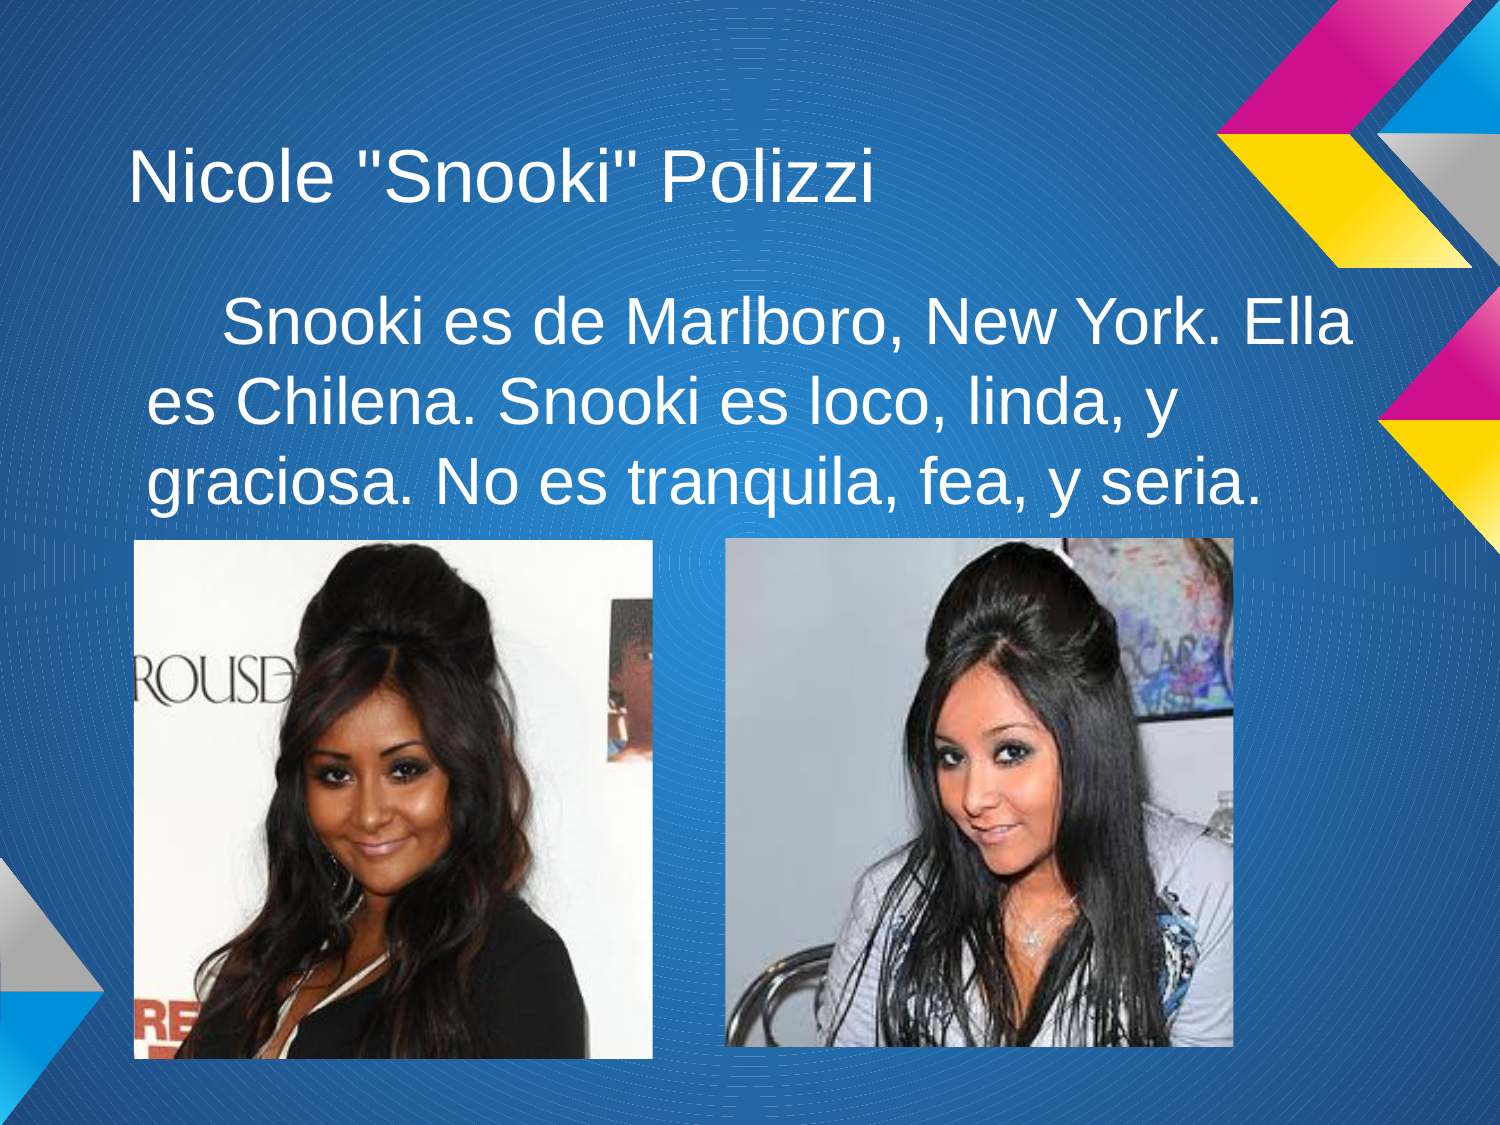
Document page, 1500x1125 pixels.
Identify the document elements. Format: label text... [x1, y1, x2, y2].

text_box [725, 538, 1234, 1047]
text_box [133, 539, 653, 1059]
title Nicole "Snooki" Polizzi [75, 14, 1204, 233]
list Snooki es de Marlboro, New York. Ella es Chilena. Snooki es loco, linda, y graciosa. No es tranquila, fea, y seria. [75, 262, 1425, 931]
